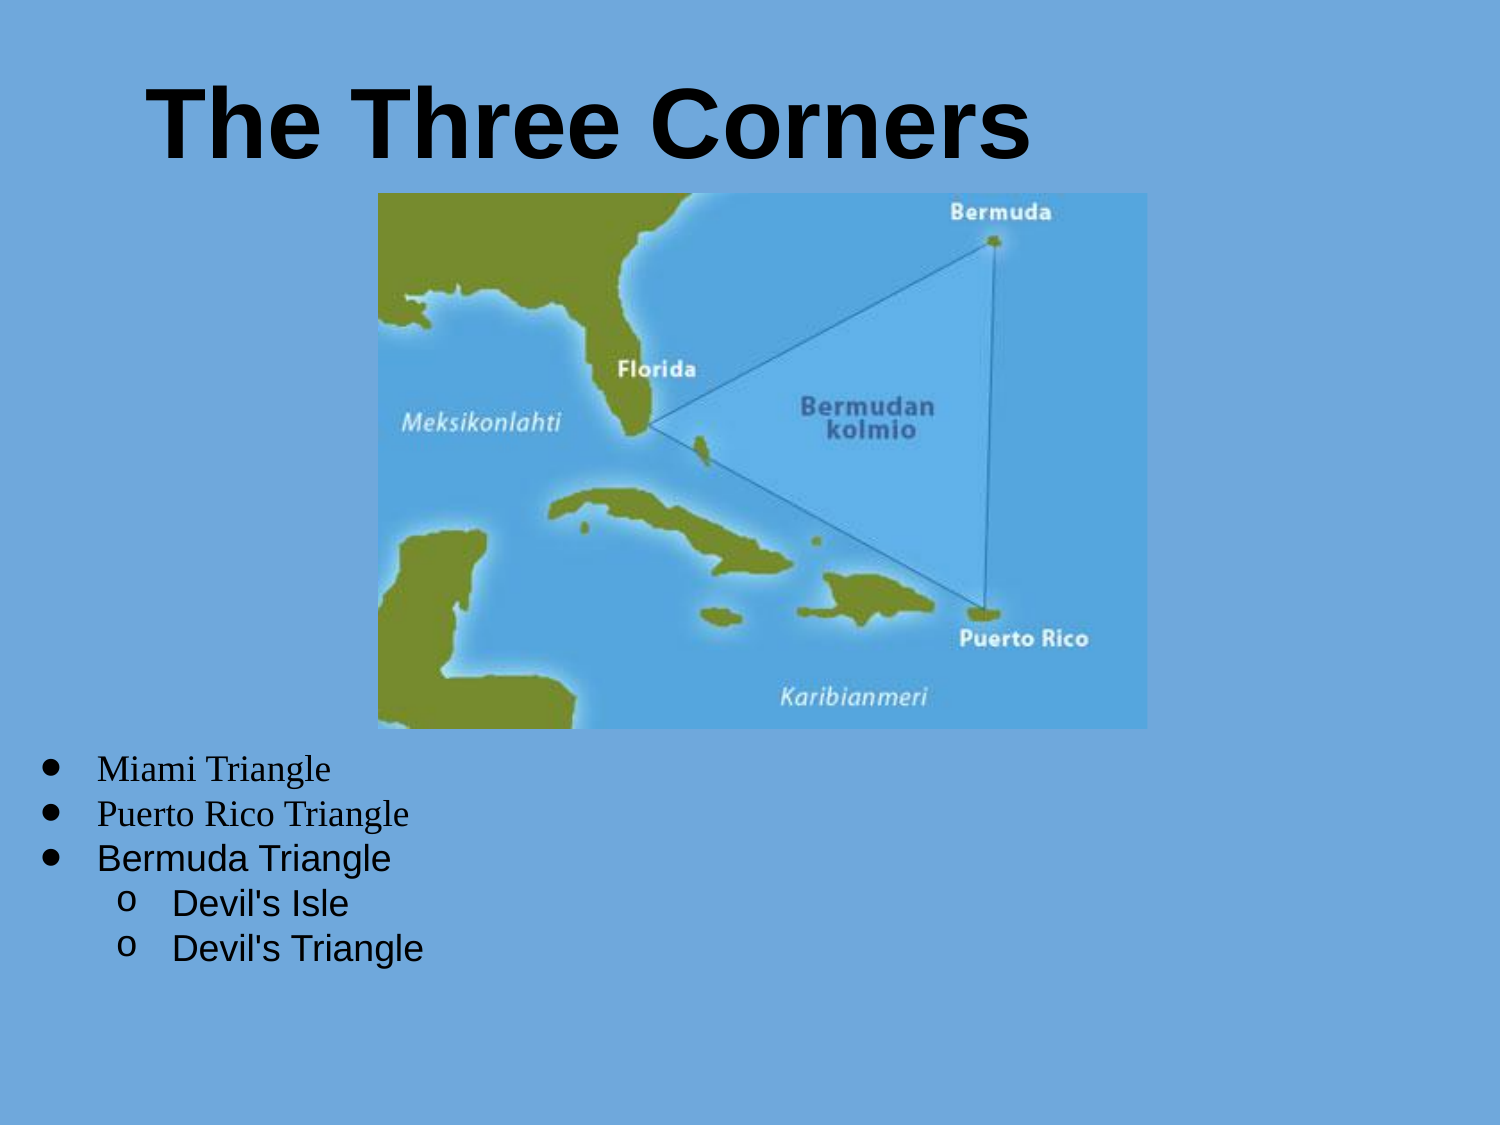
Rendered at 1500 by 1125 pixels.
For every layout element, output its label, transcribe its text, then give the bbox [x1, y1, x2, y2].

title The Three Corners [130, 0, 1406, 194]
text_box [378, 193, 1148, 729]
subtitle Miami Triangle Puerto Rico Triangle Bermuda Triangle Devil's Isle Devil's Triangle [6, 729, 1500, 1125]
